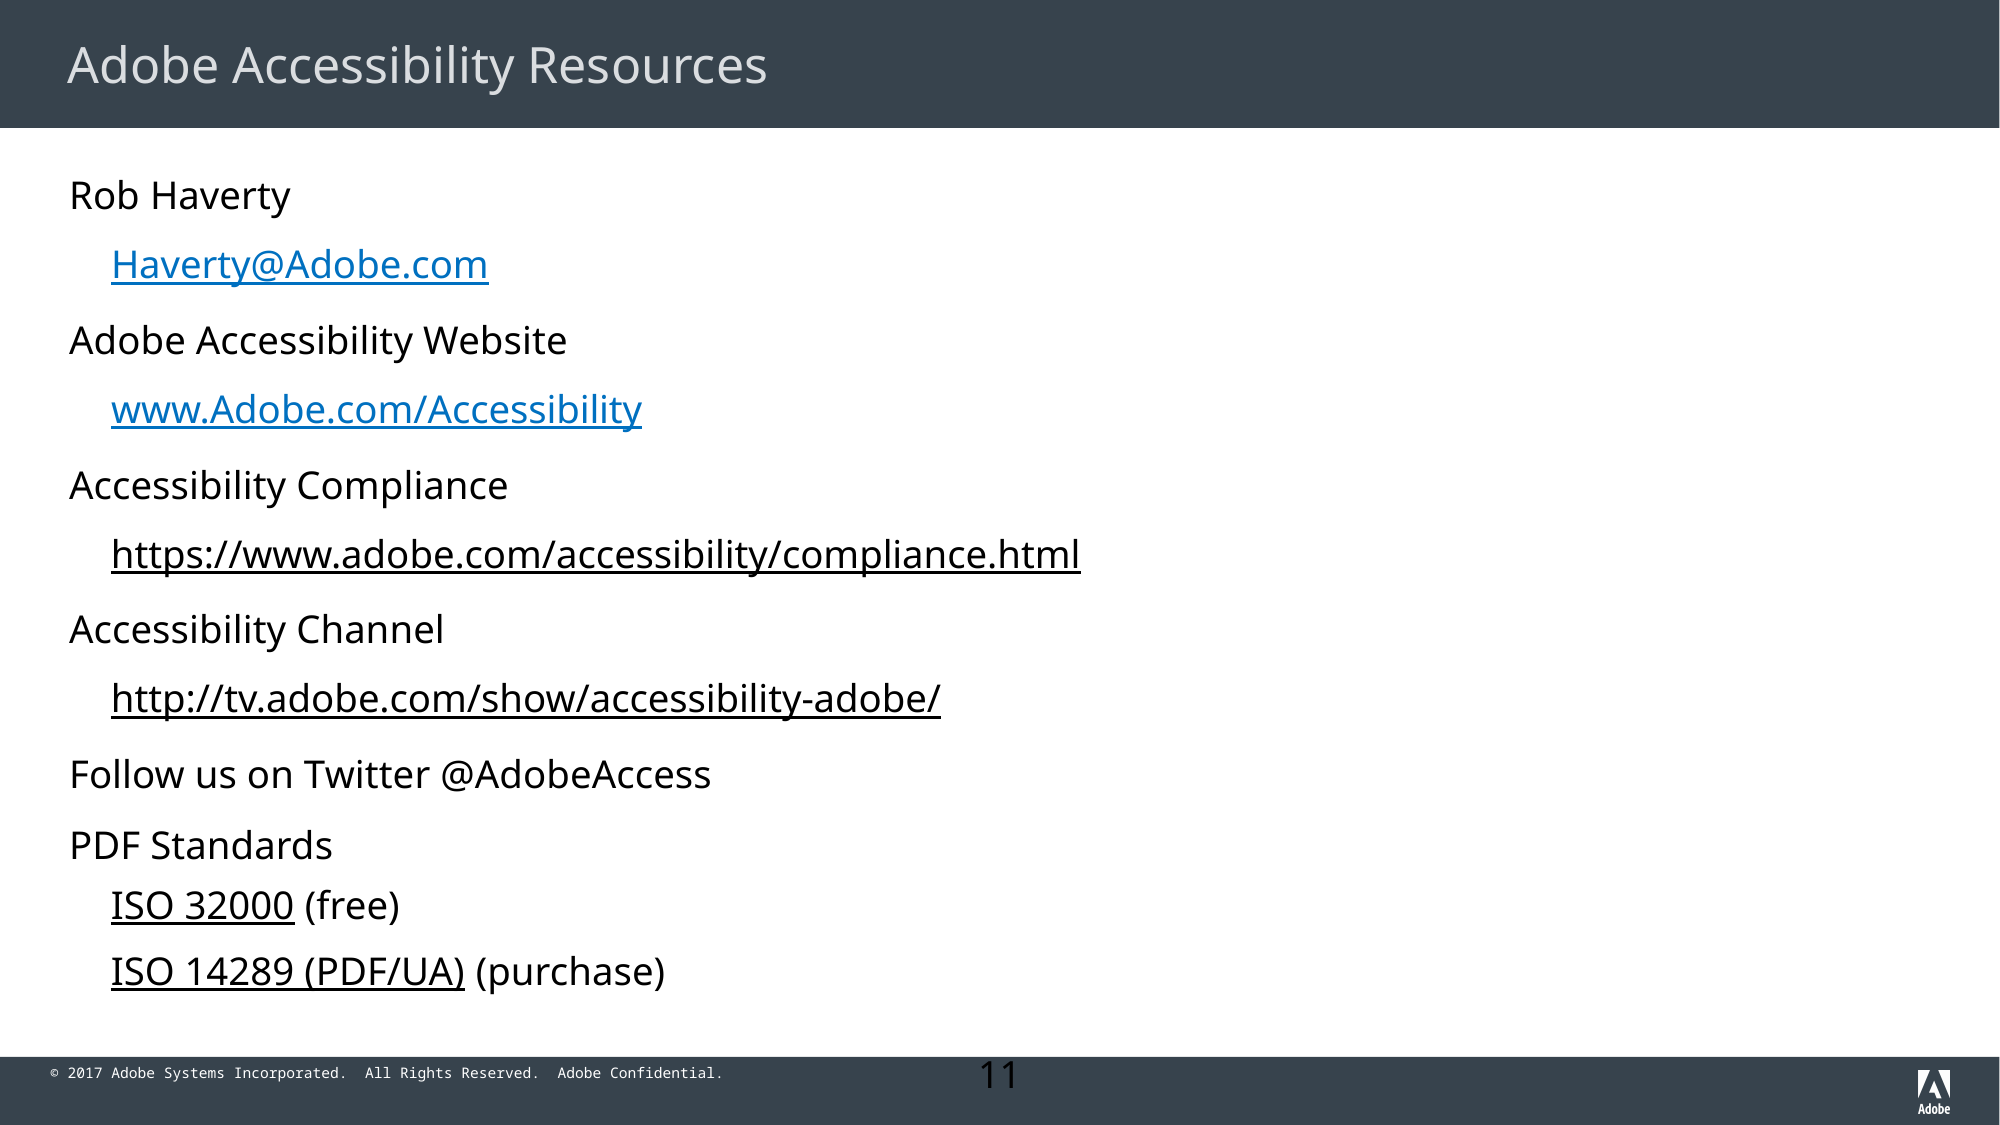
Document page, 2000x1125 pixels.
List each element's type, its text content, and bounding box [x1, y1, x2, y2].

slide_number 11 [916, 1062, 1083, 1091]
picture [1918, 1070, 1950, 1114]
title Adobe Accessibility Resources [49, 30, 1950, 98]
list Rob Haverty Haverty@Adobe.com Adobe Accessibility Website www.Adobe.com/Accessibility Accessibility Compliance https://www.adobe.com/accessibility/compliance.html Accessibility Channel http://tv.adobe.com/show/accessibility-adobe/ Follow us on Twitter @AdobeAccess PDF Standards ISO 32000 (free) ISO 14289 (PDF/UA) (purchase) [49, 162, 1950, 1013]
